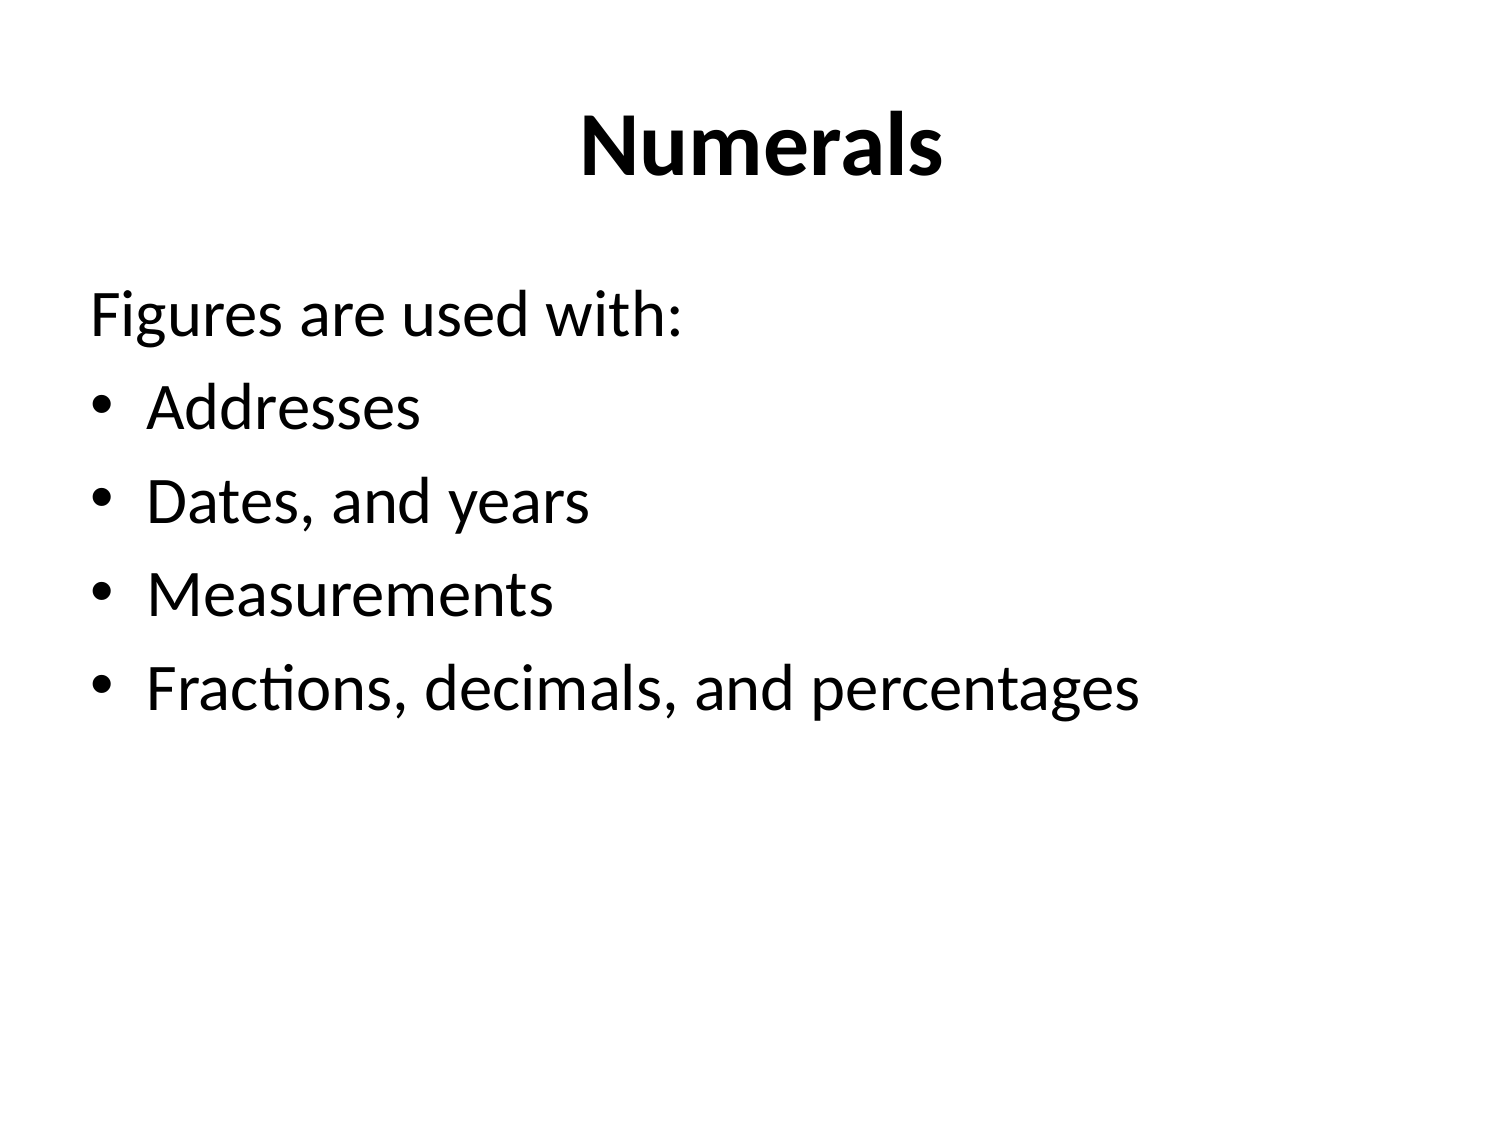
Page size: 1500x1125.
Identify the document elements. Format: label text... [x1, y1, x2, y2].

list Figures are used with: Addresses Dates, and years Measurements Fractions, decimals, and percentages [75, 262, 1425, 1005]
title Numerals [75, 45, 1425, 233]
